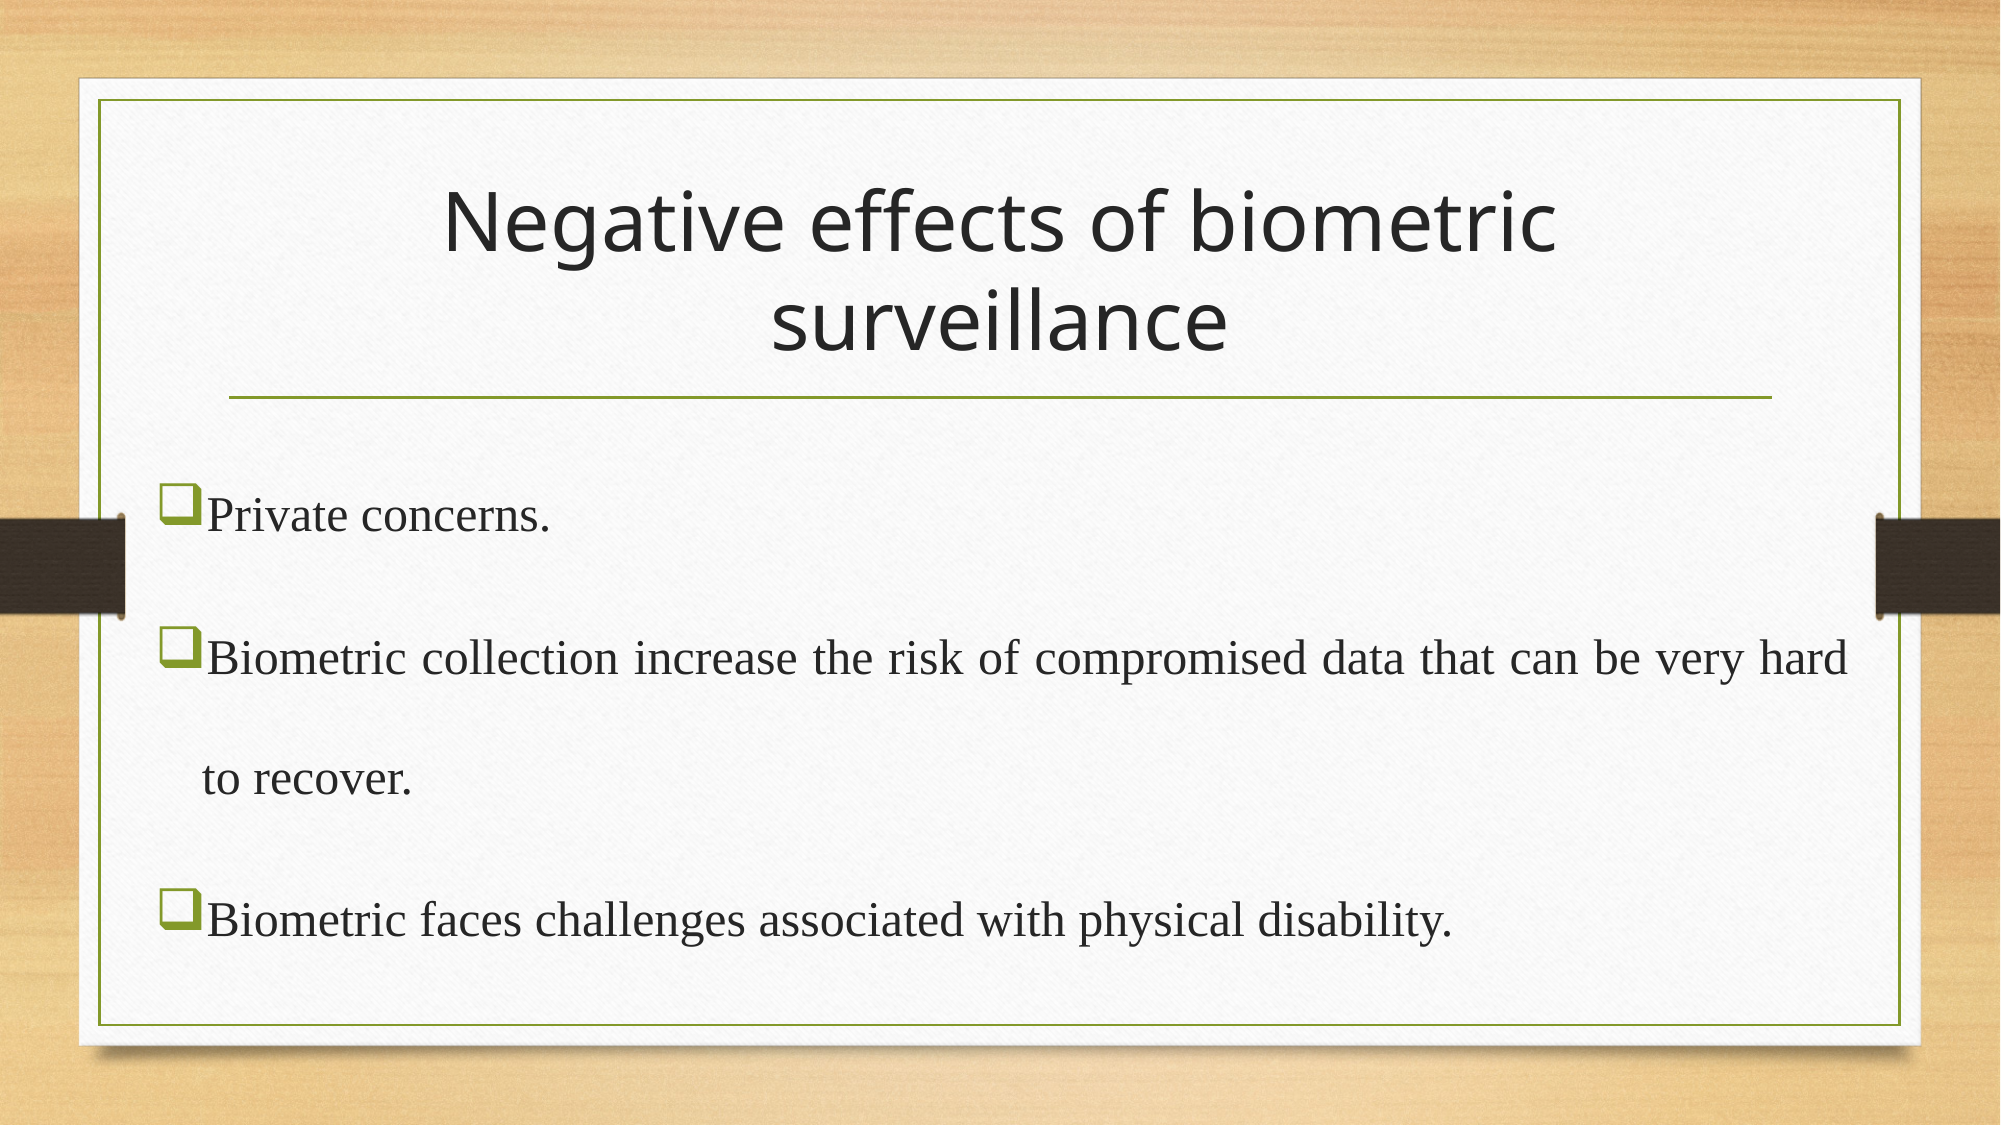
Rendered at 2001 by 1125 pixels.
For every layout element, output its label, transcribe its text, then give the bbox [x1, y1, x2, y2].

list Private concerns. Biometric collection increase the risk of compromised data that can be very hard to recover. Biometric faces challenges associated with physical disability. [140, 414, 1865, 1025]
picture [0, 0, 2001, 1125]
title Negative effects of biometric surveillance [212, 161, 1788, 375]
